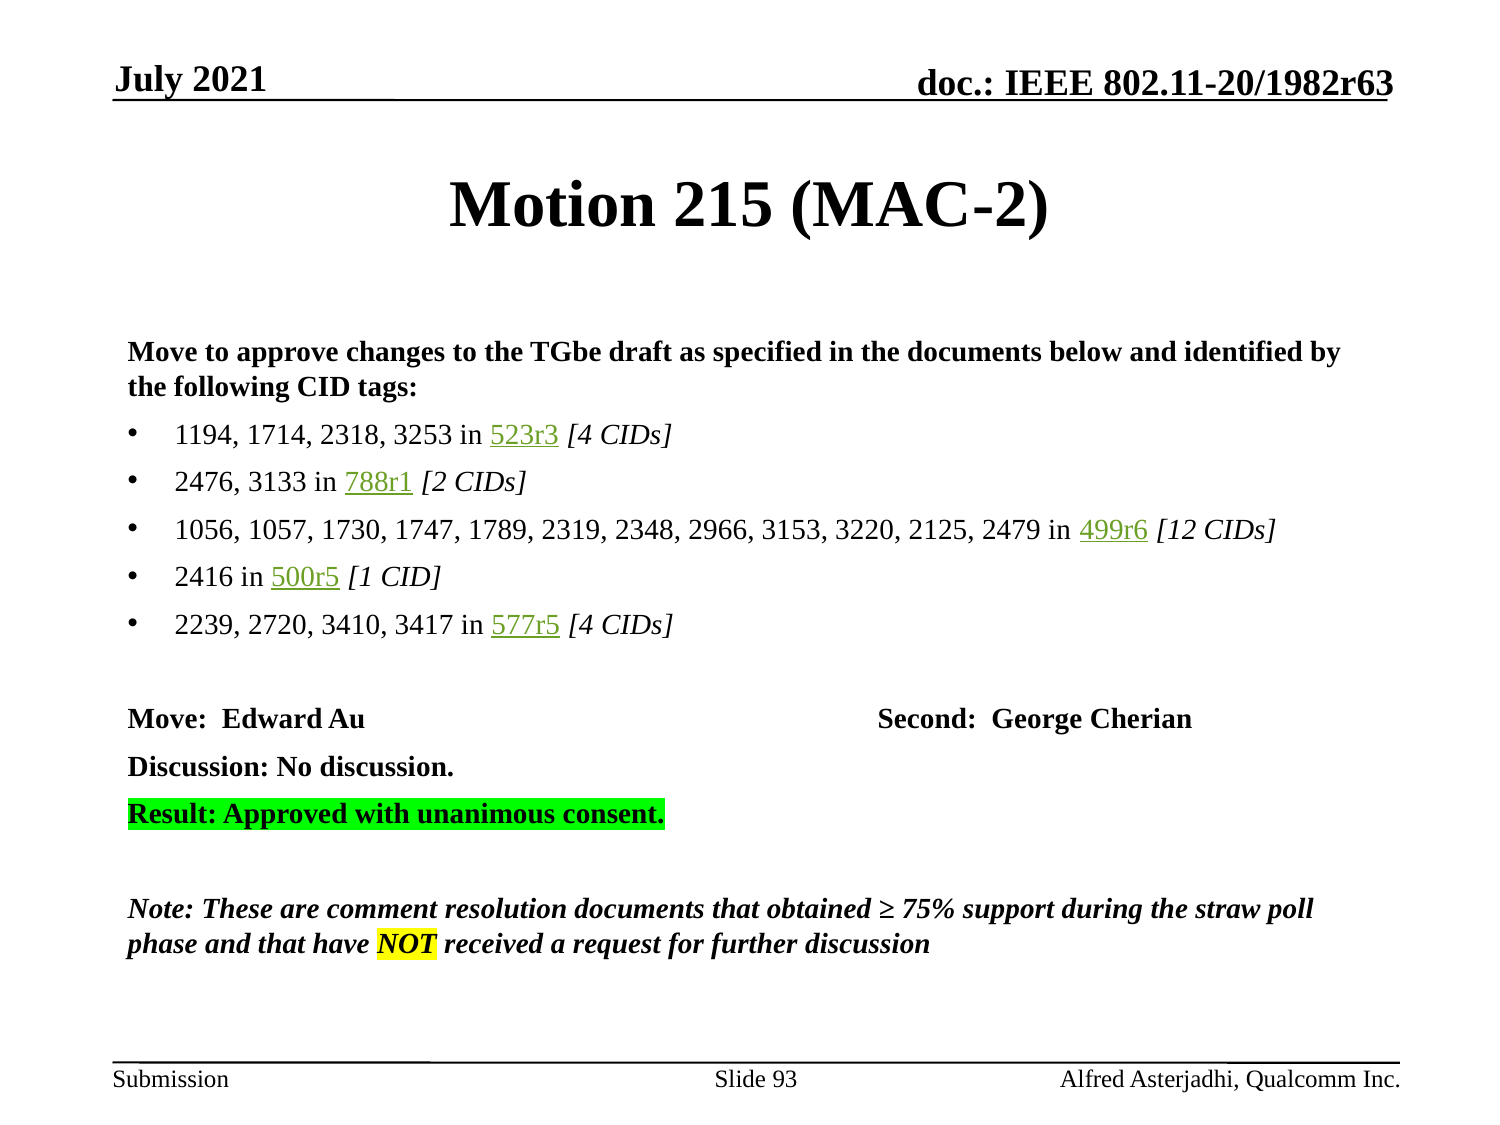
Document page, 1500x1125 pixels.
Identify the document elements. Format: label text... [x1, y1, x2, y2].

title Motion 215 (MAC-2) [112, 112, 1388, 288]
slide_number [114, 54, 423, 100]
list Move to approve changes to the TGbe draft as specified in the documents below and identified by the following CID tags: 1194, 1714, 2318, 3253 in 523r3 [4 CIDs] 2476, 3133 in 788r1 [2 CIDs] 1056, 1057, 1730, 1747, 1789, 2319, 2348, 2966, 3153, 3220, 2125, 2479 in 499r6 [12 CIDs] 2416 in 500r5 [1 CID] 2239, 2720, 3410, 3417 in 577r5 [4 CIDs] Move: Edward Au Second: George Cherian Discussion: No discussion. Result: Approved with unanimous consent. Note: These are comment resolution documents that obtained ≥ 75% support during the straw poll phase and that have NOT received a request for further discussion [112, 324, 1388, 1063]
footer Alfred Asterjadhi, Qualcomm Inc. [878, 1061, 1402, 1093]
slide_number Slide 93 [712, 1061, 800, 1123]
